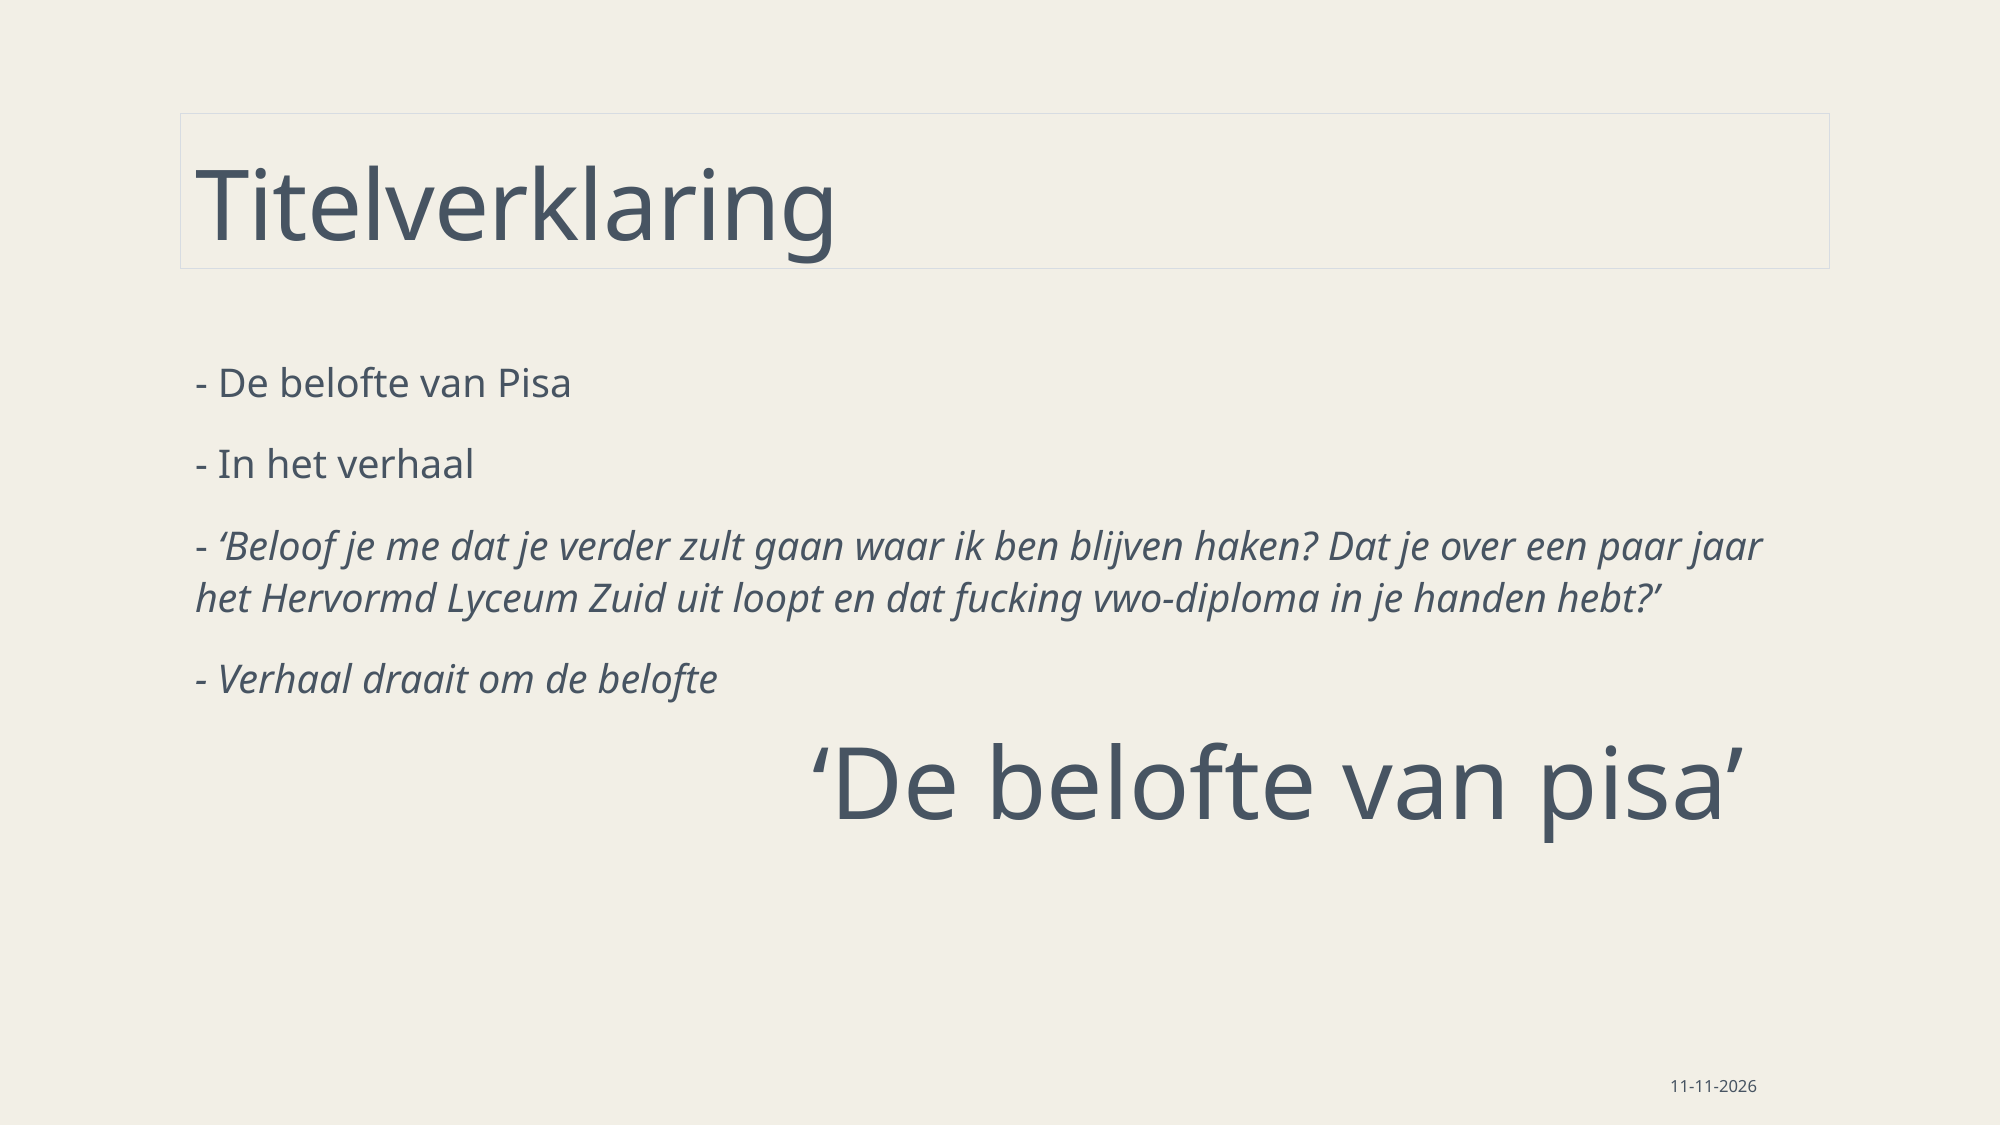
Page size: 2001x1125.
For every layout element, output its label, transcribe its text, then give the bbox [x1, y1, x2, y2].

text_box ‘De belofte van pisa’ [797, 712, 1858, 847]
title Titelverklaring [180, 113, 1830, 269]
list - De belofte van Pisa - In het verhaal - ‘Beloof je me dat je verder zult gaan waar ik ben blijven haken? Dat je over een paar jaar het Hervormd Lyceum Zuid uit loopt en dat fucking vwo-diploma in je handen hebt?’ - Verhaal draait om de belofte [180, 345, 1830, 963]
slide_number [1348, 1057, 1773, 1118]
